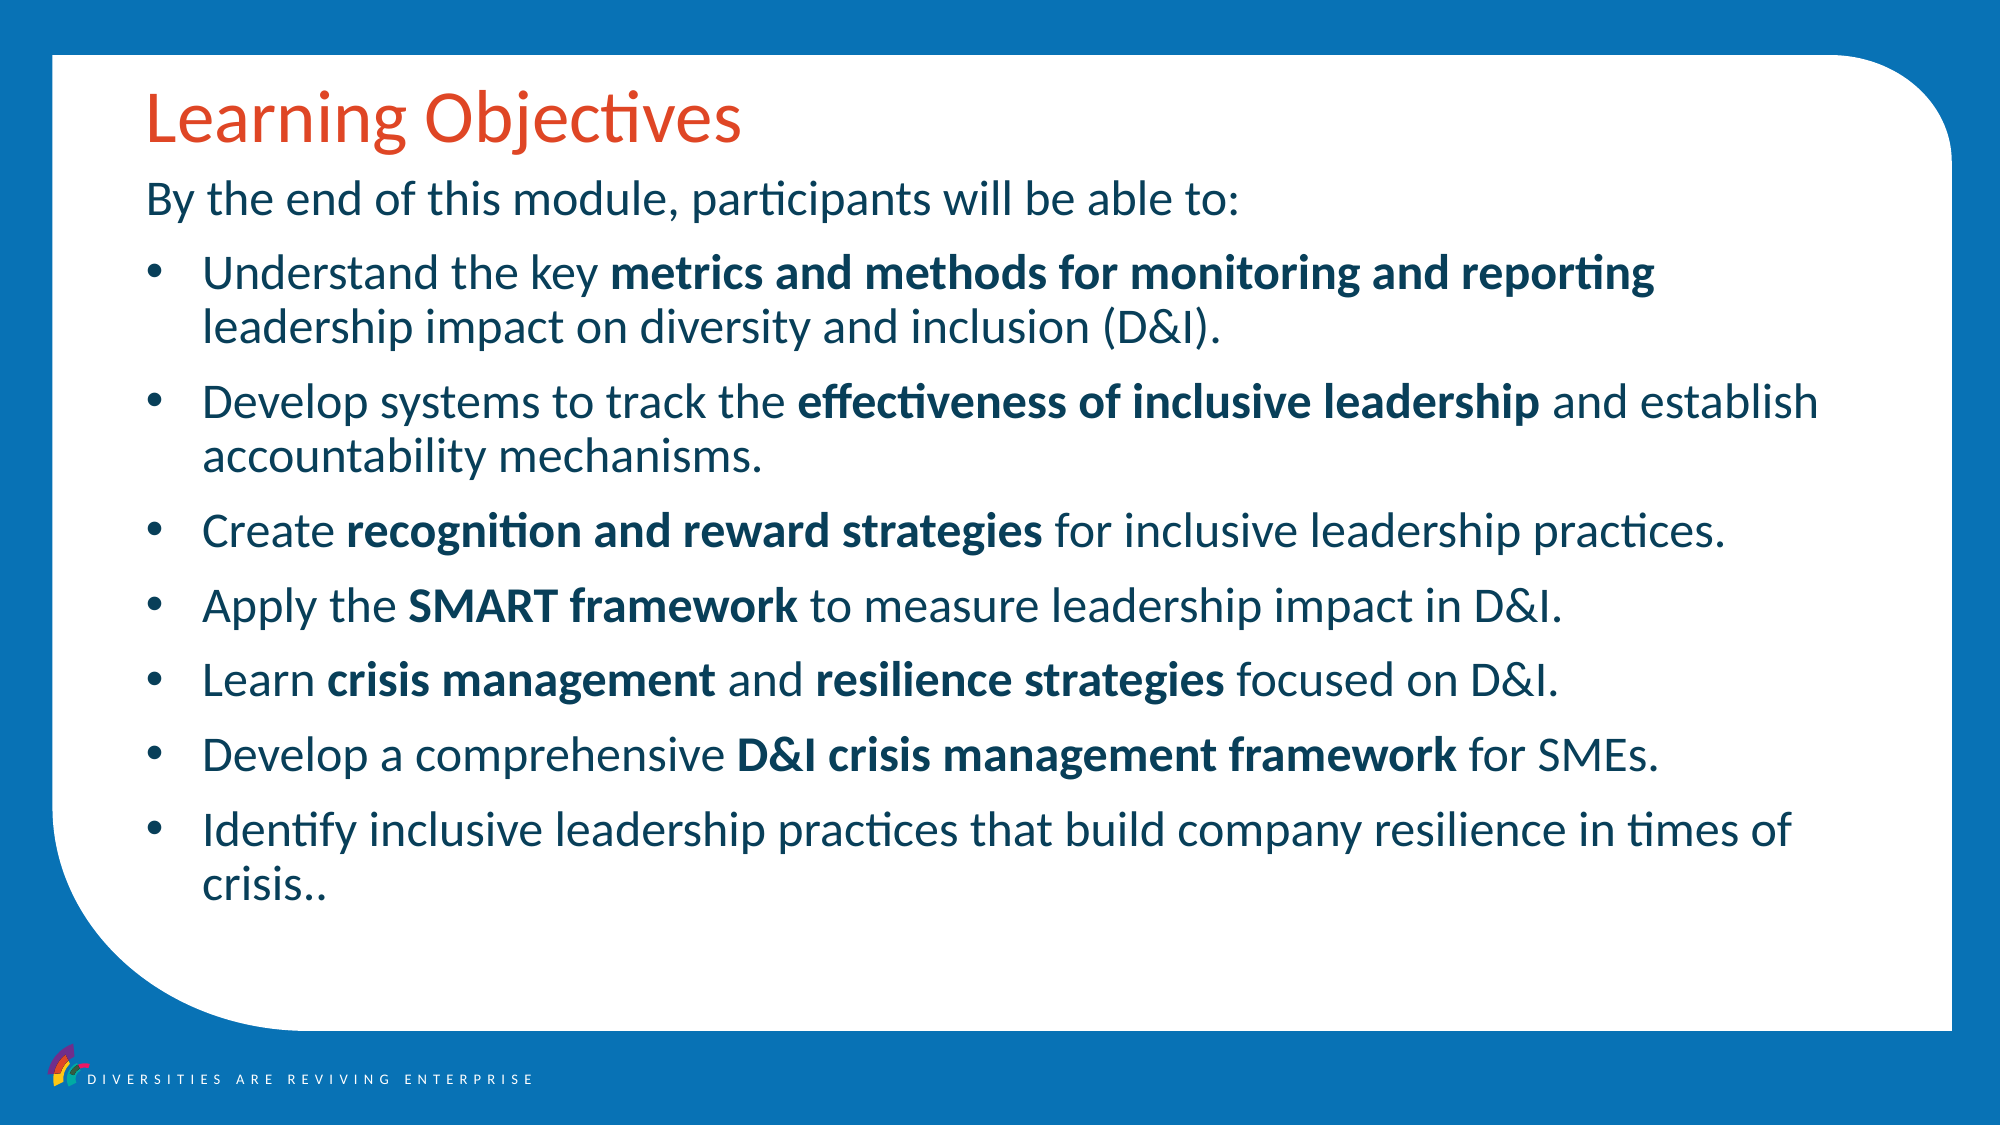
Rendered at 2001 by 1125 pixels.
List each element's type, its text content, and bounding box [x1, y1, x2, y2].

list By the end of this module, participants will be able to: Understand the key metrics and methods for monitoring and reporting leadership impact on diversity and inclusion (D&I). Develop systems to track the effectiveness of inclusive leadership and establish accountability mechanisms. Create recognition and reward strategies for inclusive leadership practices. Apply the SMART framework to measure leadership impact in D&I. Learn crisis management and resilience strategies focused on D&I. Develop a comprehensive D&I crisis management framework for SMEs. Identify inclusive leadership practices that build company resilience in times of crisis.. [130, 203, 1869, 796]
list Learning Objectives [130, 70, 1869, 203]
